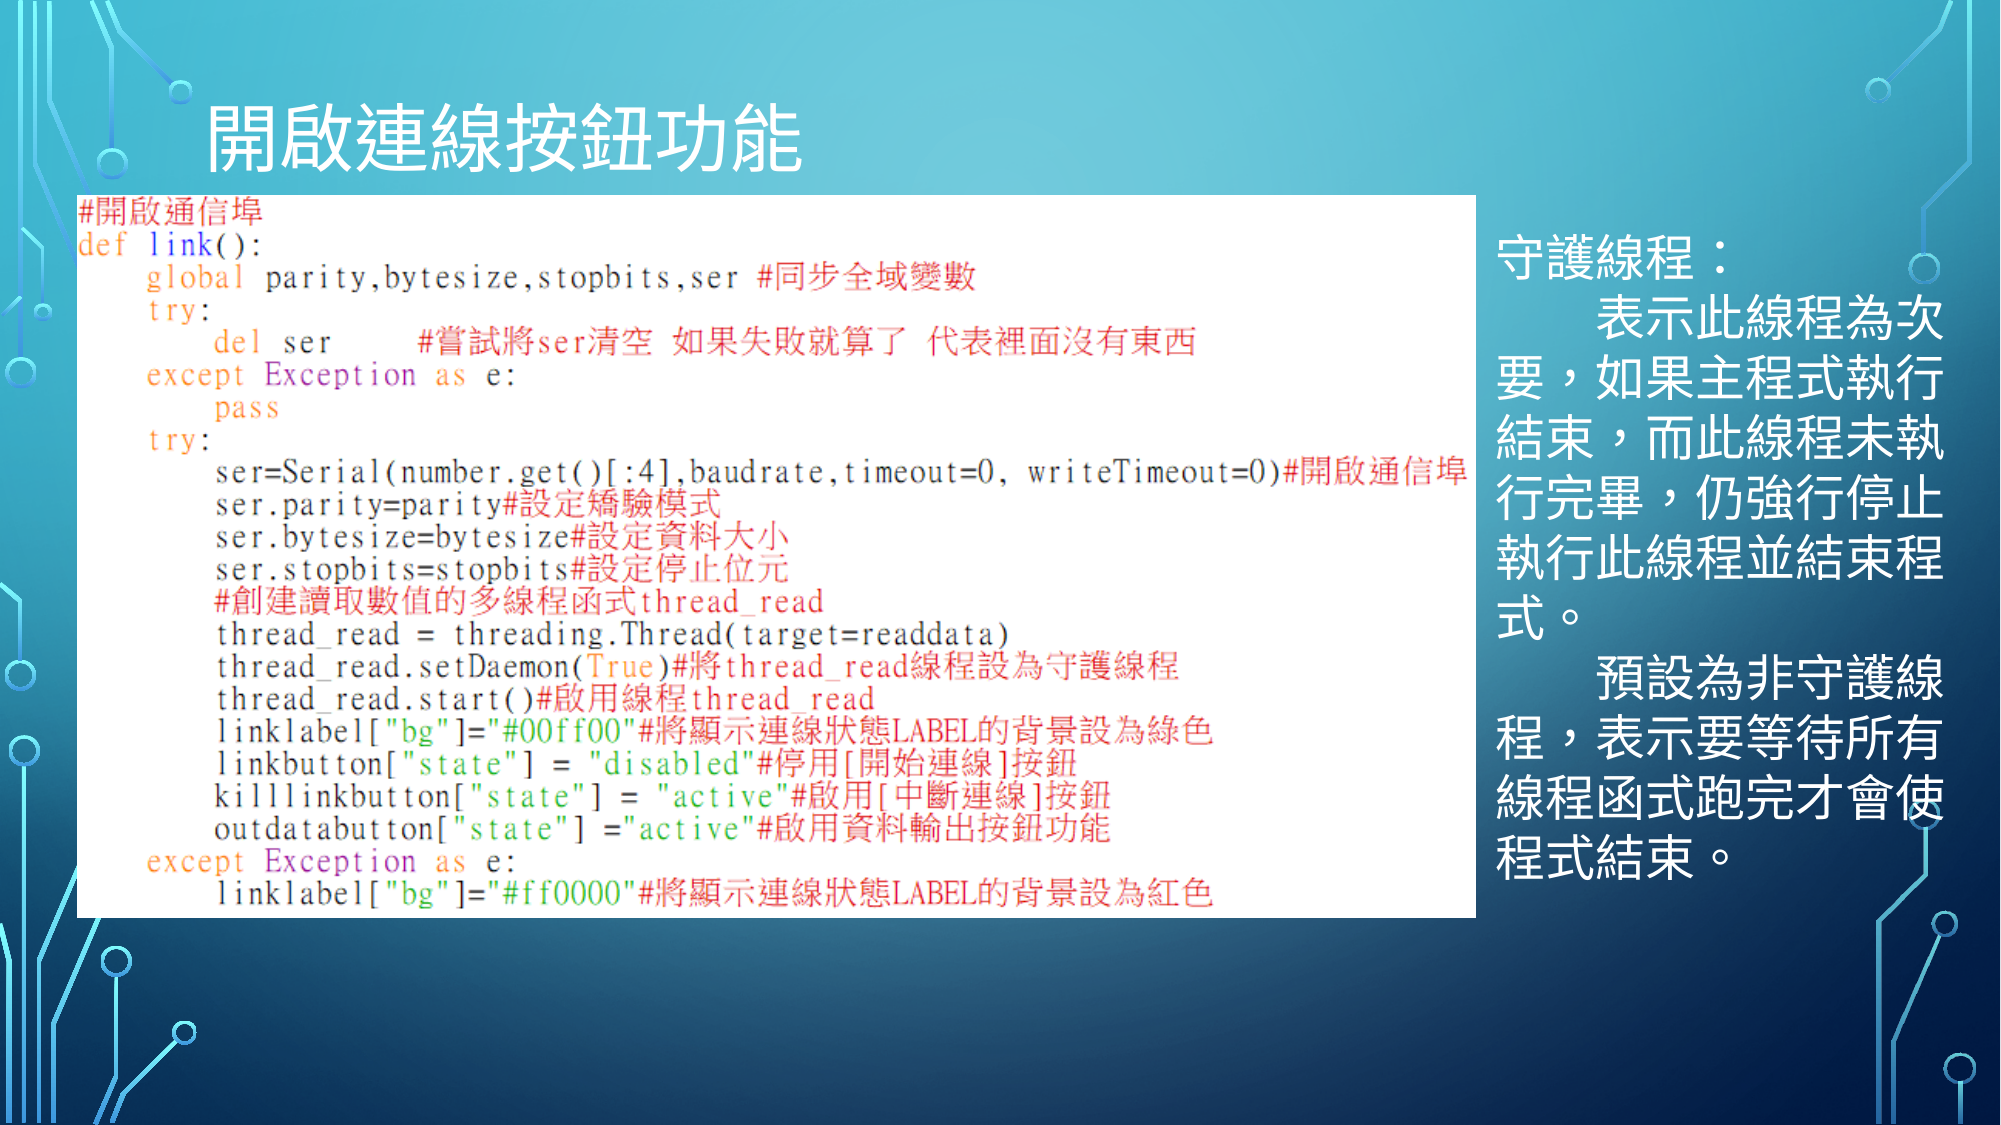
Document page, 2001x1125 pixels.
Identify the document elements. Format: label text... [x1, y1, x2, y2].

title 開啟連線按鈕功能 [189, 20, 1815, 264]
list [76, 195, 1476, 918]
text_box 守護線程： 表示此線程為次要，如果主程式執行結束，而此線程未執行完畢，仍強行停止執行此線程並結束程式。 預設為非守護線程，表示要等待所有線程函式跑完才會使程式結束。 [1480, 219, 1964, 894]
